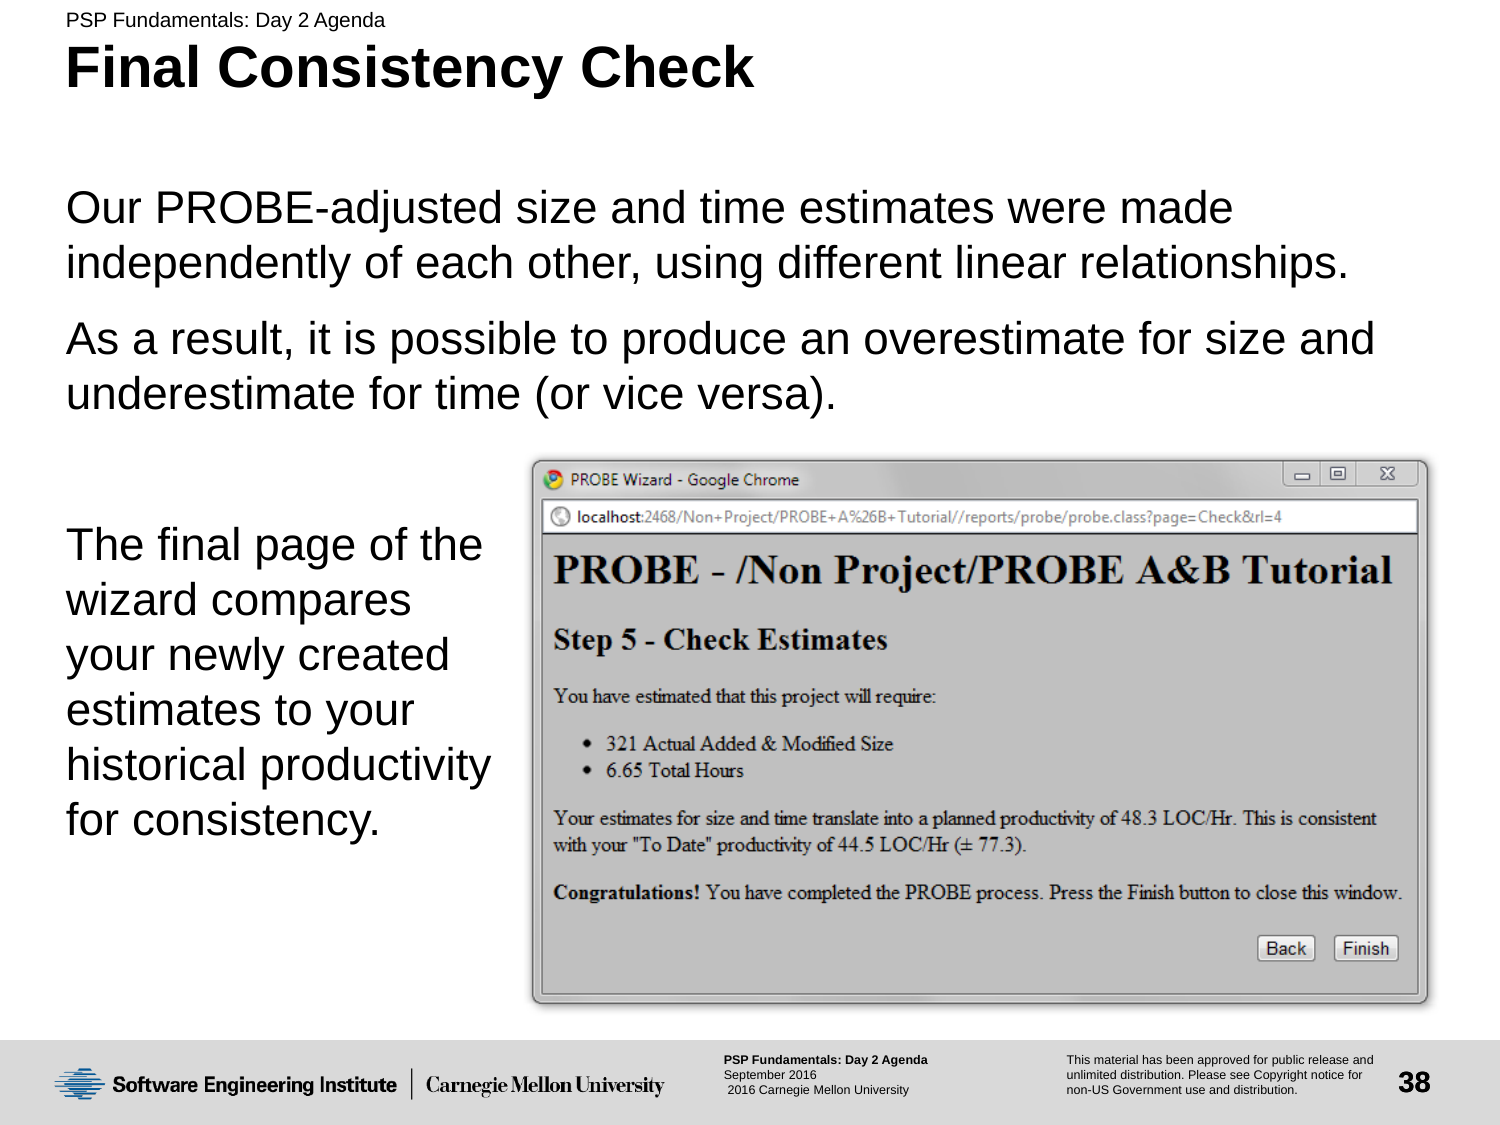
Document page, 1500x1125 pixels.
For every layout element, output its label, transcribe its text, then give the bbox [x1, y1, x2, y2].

picture [46, 1061, 673, 1104]
title Final Consistency Check [65, 37, 1430, 148]
list Our PROBE-adjusted size and time estimates were made independently of each other, using different linear relationships. As a result, it is possible to produce an overestimate for size and underestimate for time (or vice versa). The final page of the wizard compares your newly created estimates to your historical productivity for consistency. [65, 177, 1431, 1000]
picture [523, 451, 1440, 1016]
